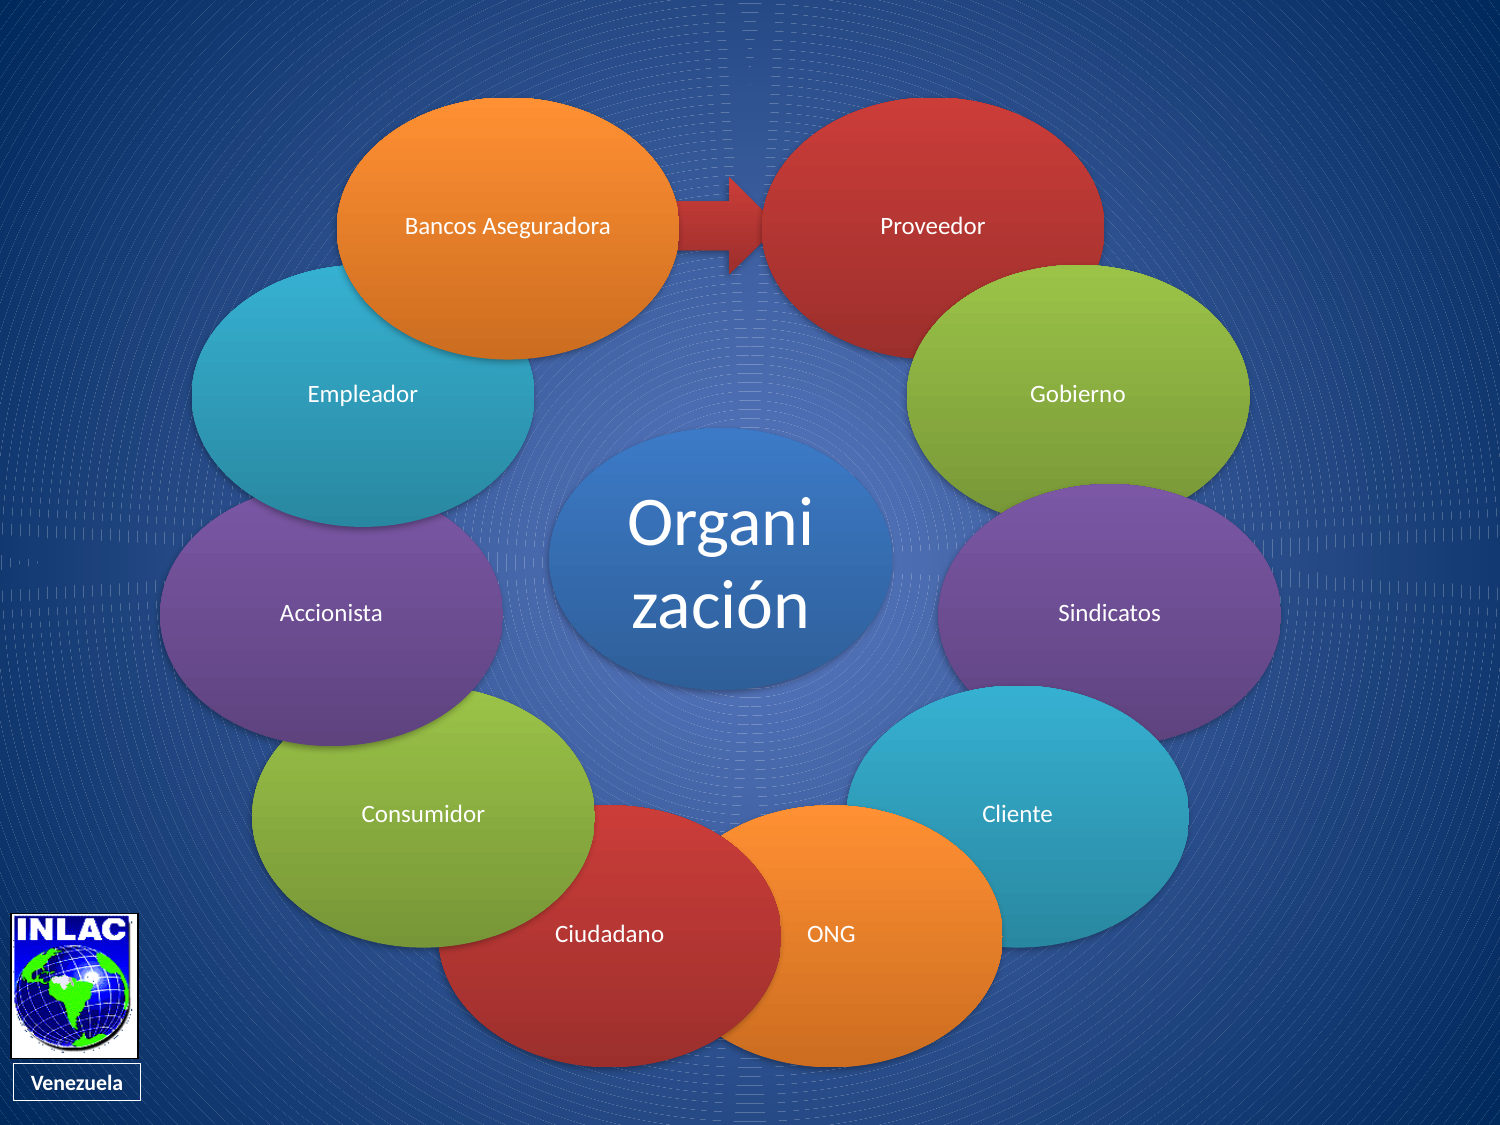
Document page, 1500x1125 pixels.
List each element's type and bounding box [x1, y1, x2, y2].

text_box [34, 34, 1407, 1084]
text_box [11, 913, 141, 1101]
